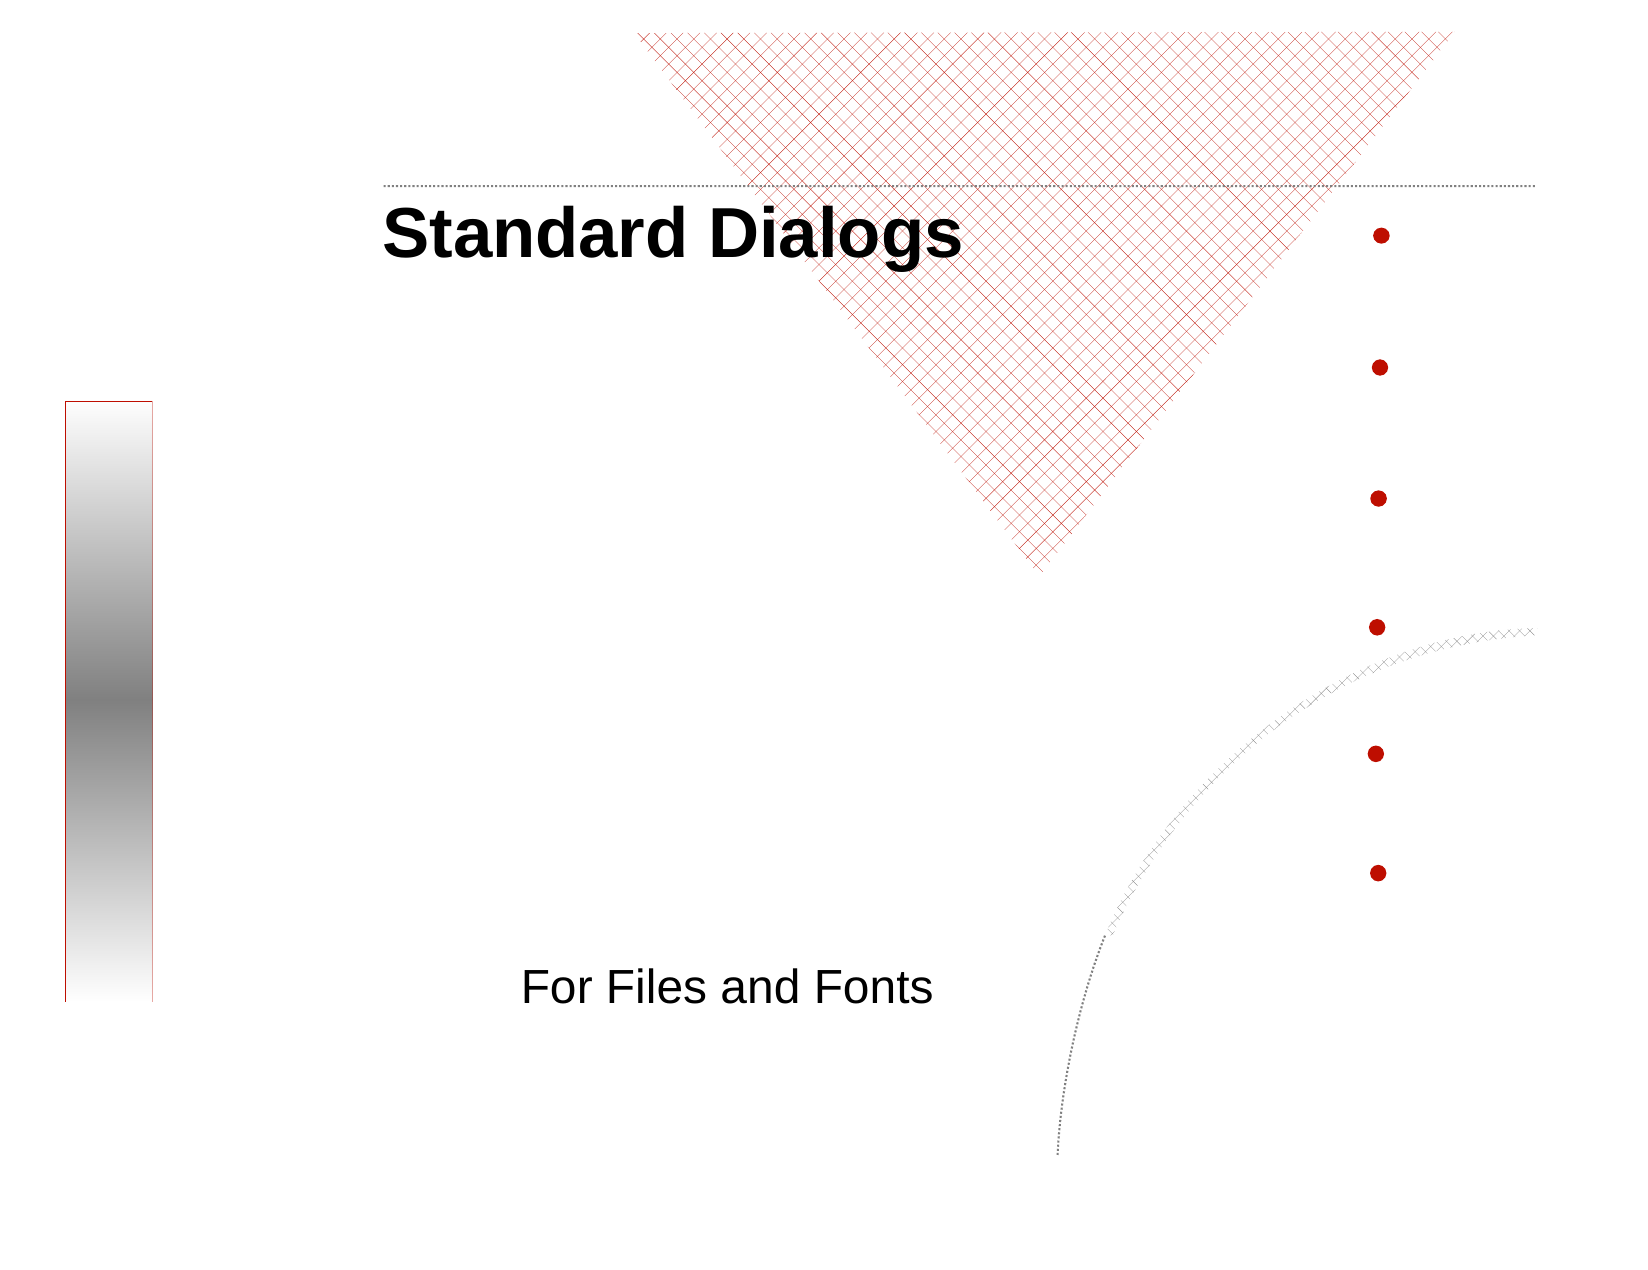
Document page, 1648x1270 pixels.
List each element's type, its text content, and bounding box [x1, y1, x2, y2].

text_box [812, 272, 1272, 577]
text_box [1370, 864, 1387, 882]
text_box [1367, 745, 1385, 763]
text_box [1371, 359, 1389, 376]
text_box [1057, 1014, 1089, 1157]
text_box [1368, 618, 1386, 636]
text_box [1370, 490, 1387, 507]
text_box [1105, 628, 1538, 936]
text_box Standard Dialogs [382, 186, 1546, 272]
text_box For Files and Fonts [211, 955, 1244, 1014]
text_box [634, 31, 1455, 186]
text_box [65, 400, 153, 1002]
text_box [1097, 935, 1105, 955]
